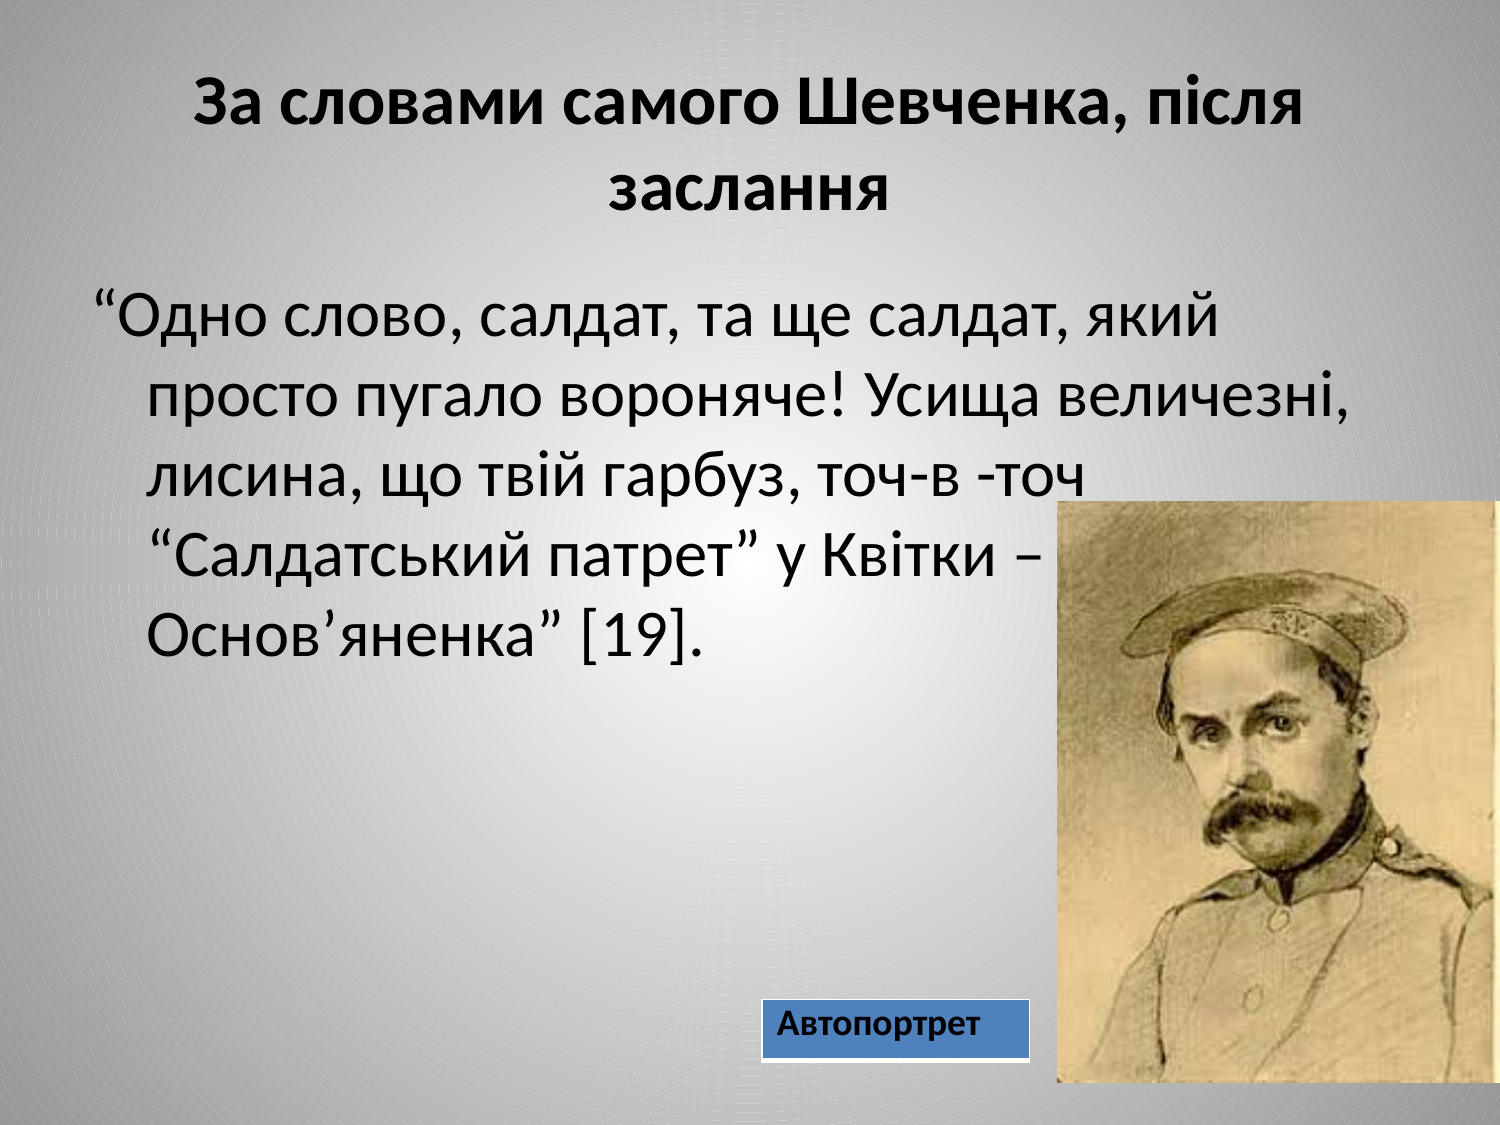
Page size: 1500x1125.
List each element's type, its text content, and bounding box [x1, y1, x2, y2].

list “Одно слово, салдат, та ще салдат, який просто пугало вороняче! Усища величезні, лисина, що твій гарбуз, точ-в -точ “Салдатський патрет” у Квітки – Основ’яненка” [19]. [75, 262, 1425, 1005]
title За словами самого Шевченка, після заслання [75, 45, 1425, 233]
table_header Автопортрет [763, 1000, 1029, 1058]
picture [1056, 501, 1500, 1083]
